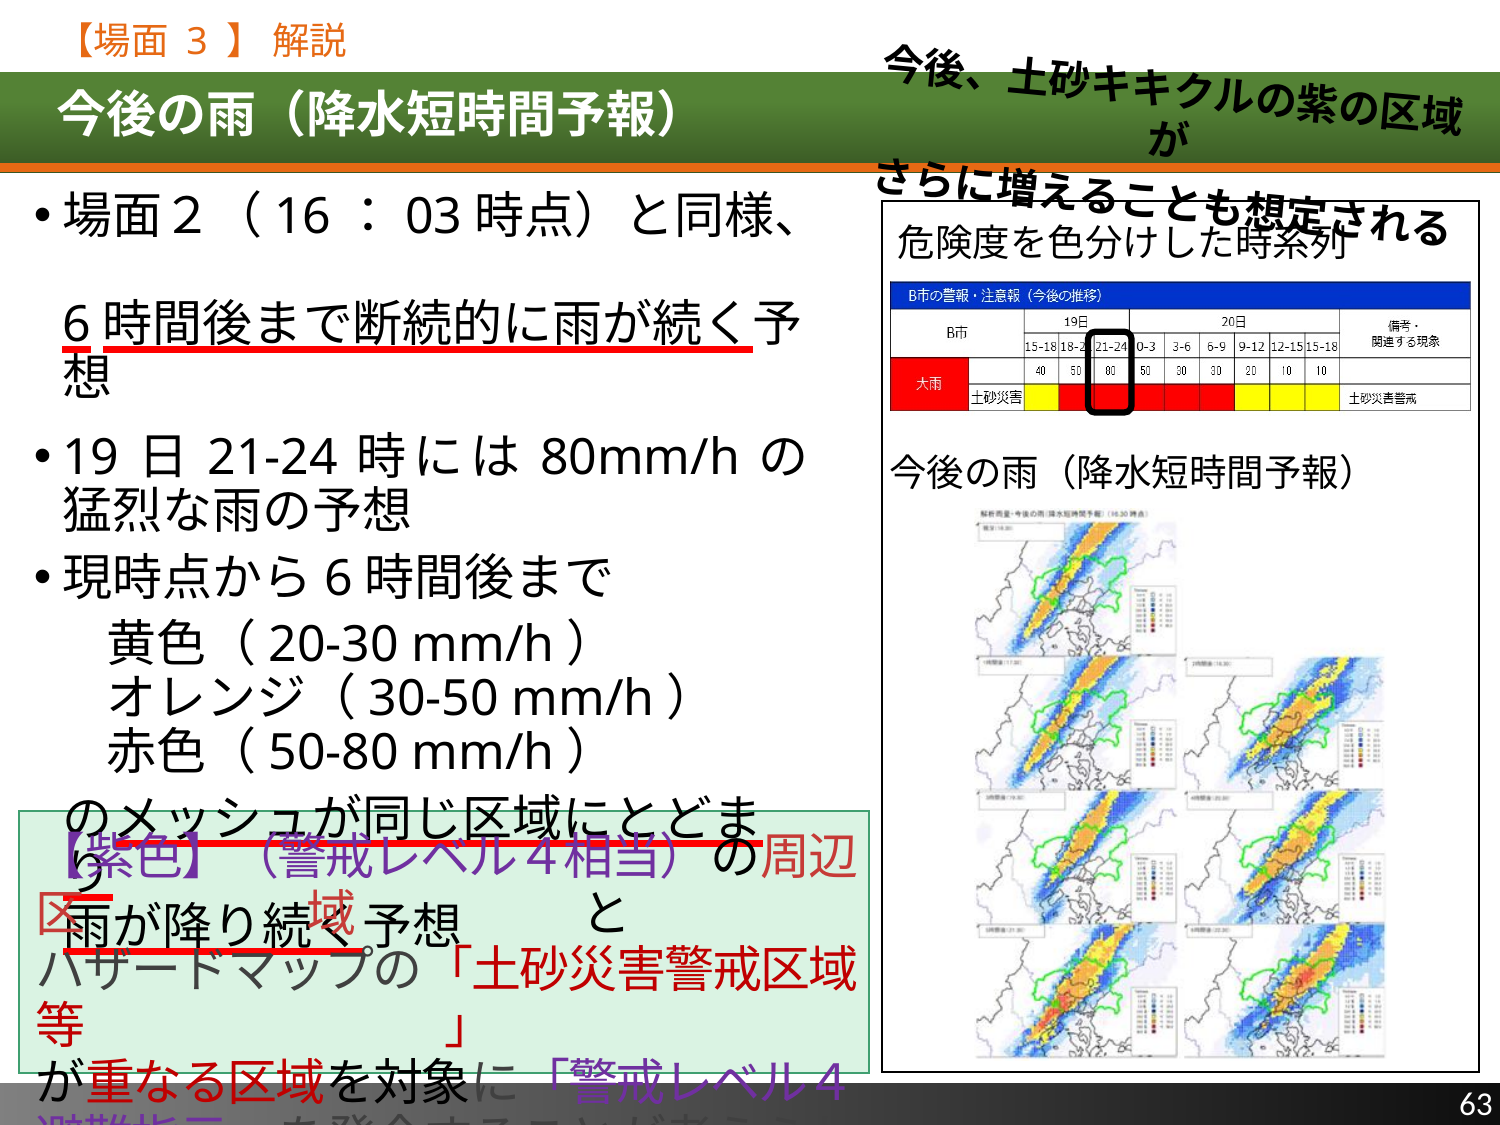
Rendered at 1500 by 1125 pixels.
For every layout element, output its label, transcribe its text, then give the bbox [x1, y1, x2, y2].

title 今後の雨（降水短時間予報） [41, 60, 866, 173]
picture [974, 508, 1387, 1061]
text_box 危険度を色分けした時系列 [883, 211, 1363, 271]
text_box [881, 200, 1480, 1073]
text_box 今後、土砂キキクルの紫の区域が さらに増えることも想定される [852, 27, 1484, 264]
slide_number 63 [1170, 1072, 1500, 1125]
text_box 【場面 3 】 解説 [41, 14, 1336, 60]
text_box 【紫色】（警戒レベル４相当）の周辺区域と ハザードマップの「土砂災害警戒区域等」 が重なる区域を対象に「警戒レベル４ 避難指示」を発令することが考えられる [20, 821, 871, 1125]
text_box 場面２（16：03時点）と同様、 6時間後まで断続的に雨が続く予想 19日21-24時には80mm/hの猛烈な雨の予想 現時点から6時間後まで 黄色（20-30 mm/h） オレンジ（30-50 mm/h） 赤色（50-80 mm/h） のメッシュが同じ区域にとどまり 雨が降り続く予想 [18, 183, 824, 963]
picture [890, 281, 1471, 416]
text_box 今後の雨（降水短時間予報） [874, 442, 1392, 502]
text_box [824, 810, 870, 821]
title 今後の雨（降水短時間予報） [1215, 59, 1500, 173]
